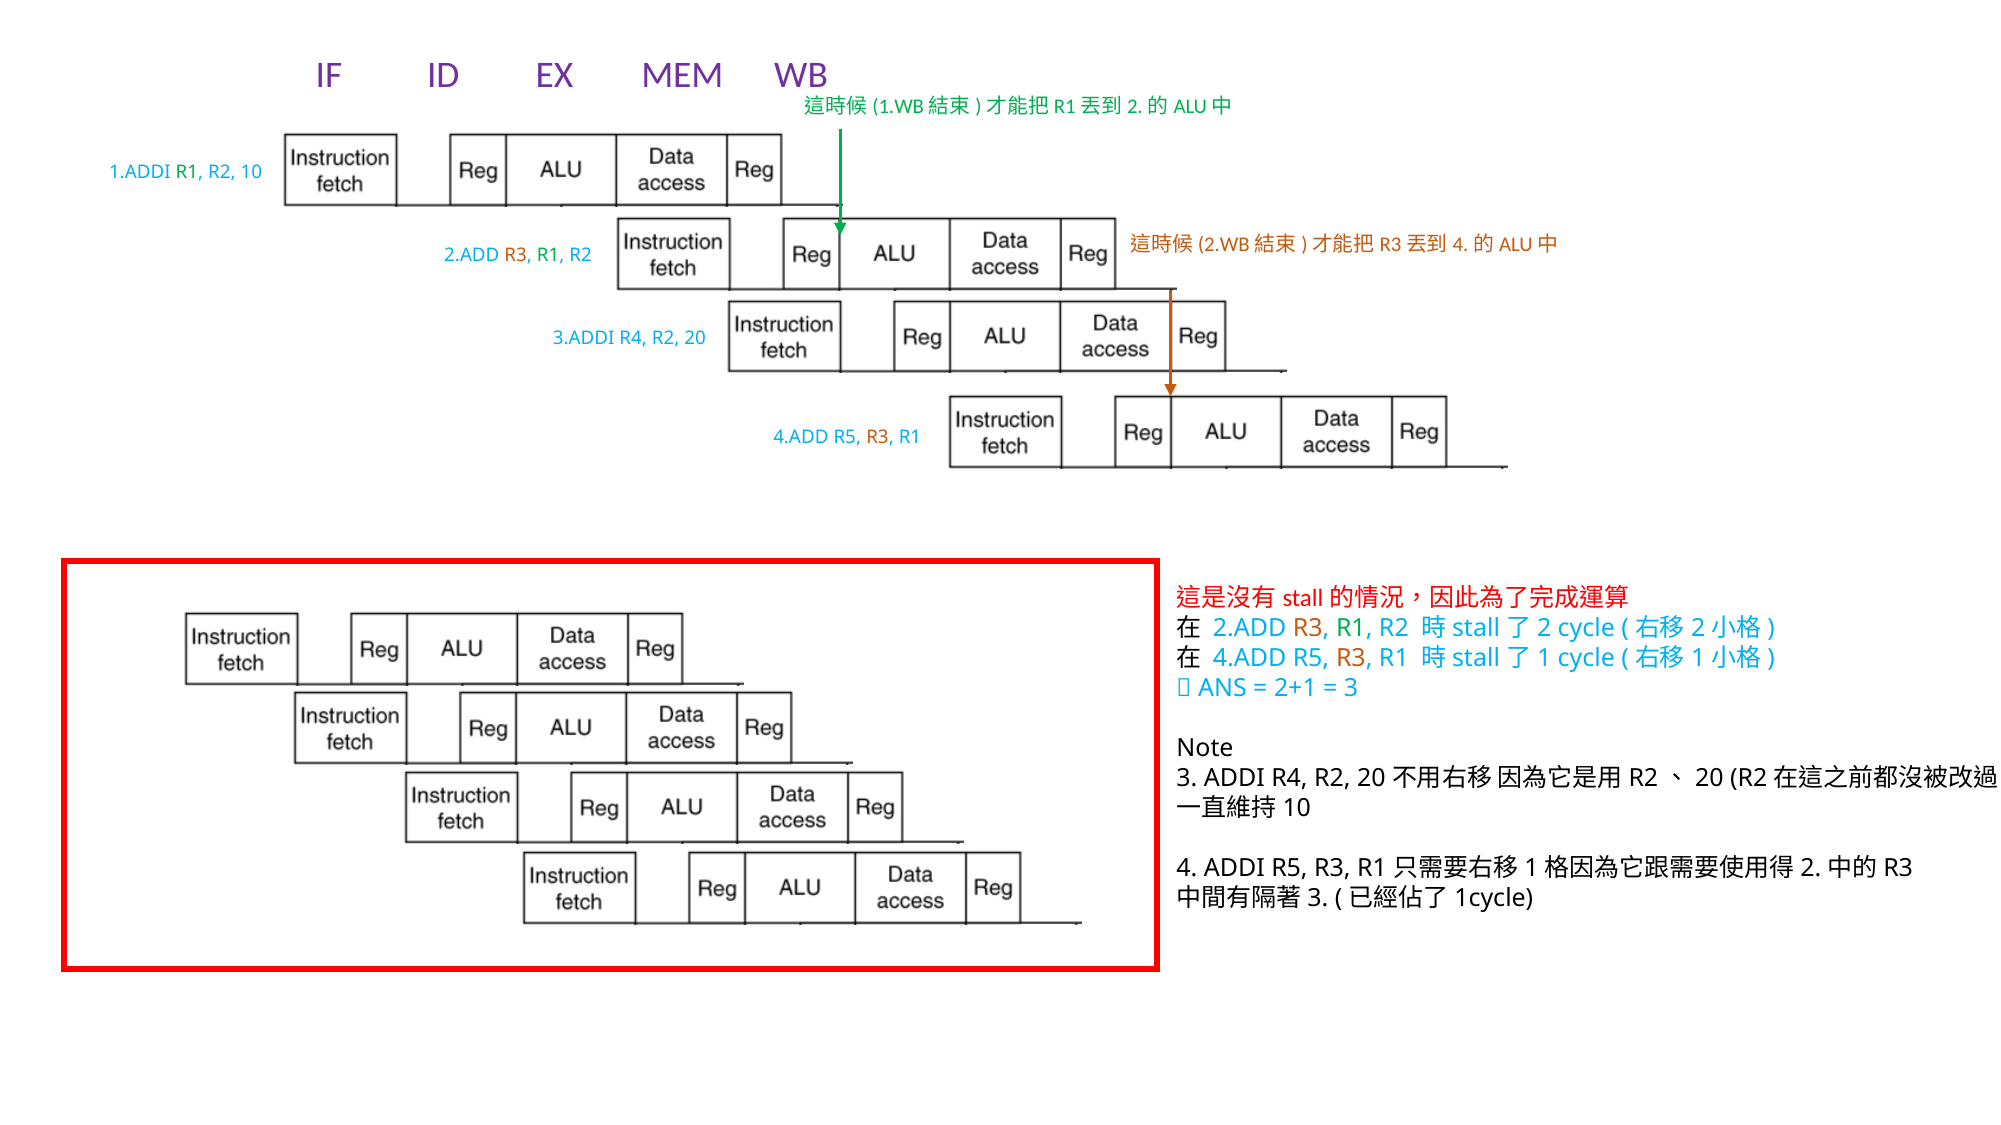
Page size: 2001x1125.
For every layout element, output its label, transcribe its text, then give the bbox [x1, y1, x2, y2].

picture [1171, 295, 1287, 374]
picture [612, 212, 1177, 291]
text_box 這時候(1.WB結束)才能把R1丟到2.的ALU中 [790, 85, 1248, 126]
text_box 2.ADD R3, R1, R2 [429, 235, 607, 273]
picture [517, 846, 1082, 925]
text_box 這是沒有stall的情況，因此為了完成運算 在 2.ADD R3, R1, R2 時stall了2 cycle (右移2小格) 在 4.ADD R5, R3, R1 時stall了1 cycle (右移1小格)  ANS = 2+1 = 3 Note 3. ADDI R4, R2, 20不用右移 因為它是用R2、20 (R2在這之前都沒被改過) 一直維持10 4. ADDI R5, R3, R1只需要右移1格因為它跟需要使用得2.中的R3 中間有隔著3. (已經佔了1cycle) [1161, 574, 2000, 1054]
text_box 這時候(2.WB結束)才能把R3丟到4.的ALU中 [1177, 223, 1574, 263]
text_box [63, 560, 1158, 970]
picture [722, 295, 1170, 374]
picture [180, 607, 964, 844]
text_box IF ID EX MEM WB [300, 42, 853, 103]
text_box 1.ADDI R1, R2, 10 [94, 152, 278, 190]
picture [279, 128, 840, 207]
text_box 4.ADD R5, R3, R1 [758, 417, 937, 455]
picture [944, 390, 1508, 469]
text_box 3.ADDI R4, R2, 20 [538, 318, 721, 356]
